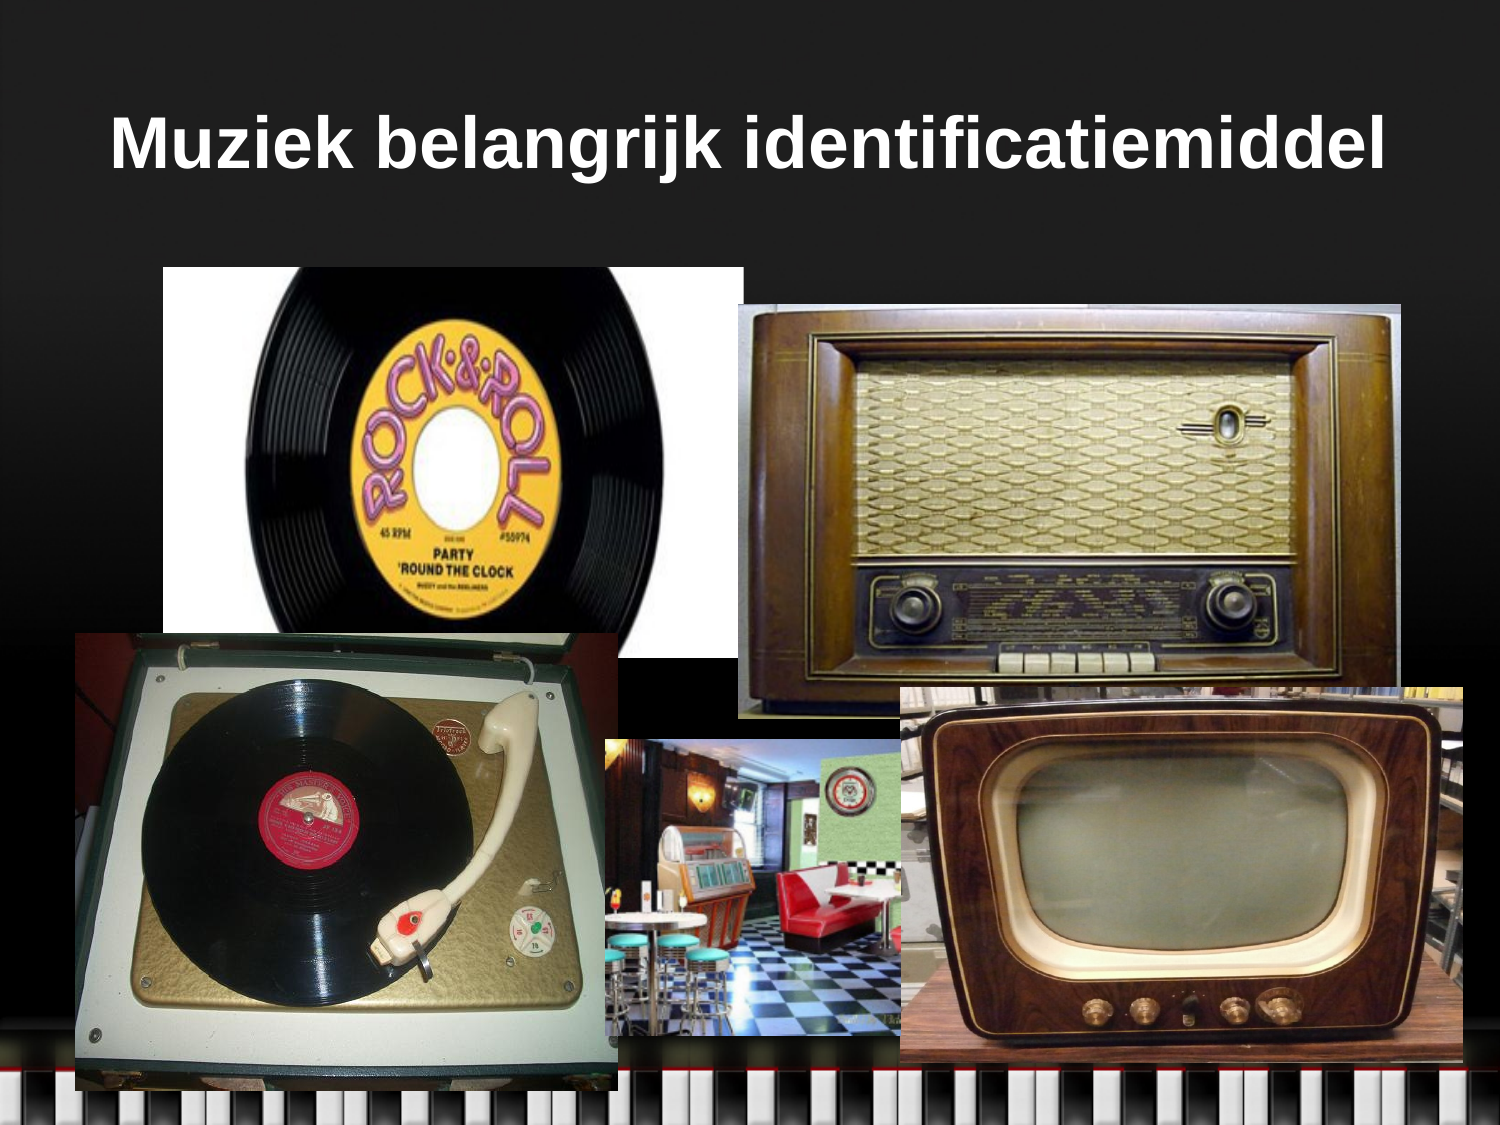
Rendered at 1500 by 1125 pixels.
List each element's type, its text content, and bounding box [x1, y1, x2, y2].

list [162, 266, 744, 658]
title Muziek belangrijk identificatiemiddel [75, 45, 1425, 233]
picture [0, 0, 1500, 1125]
